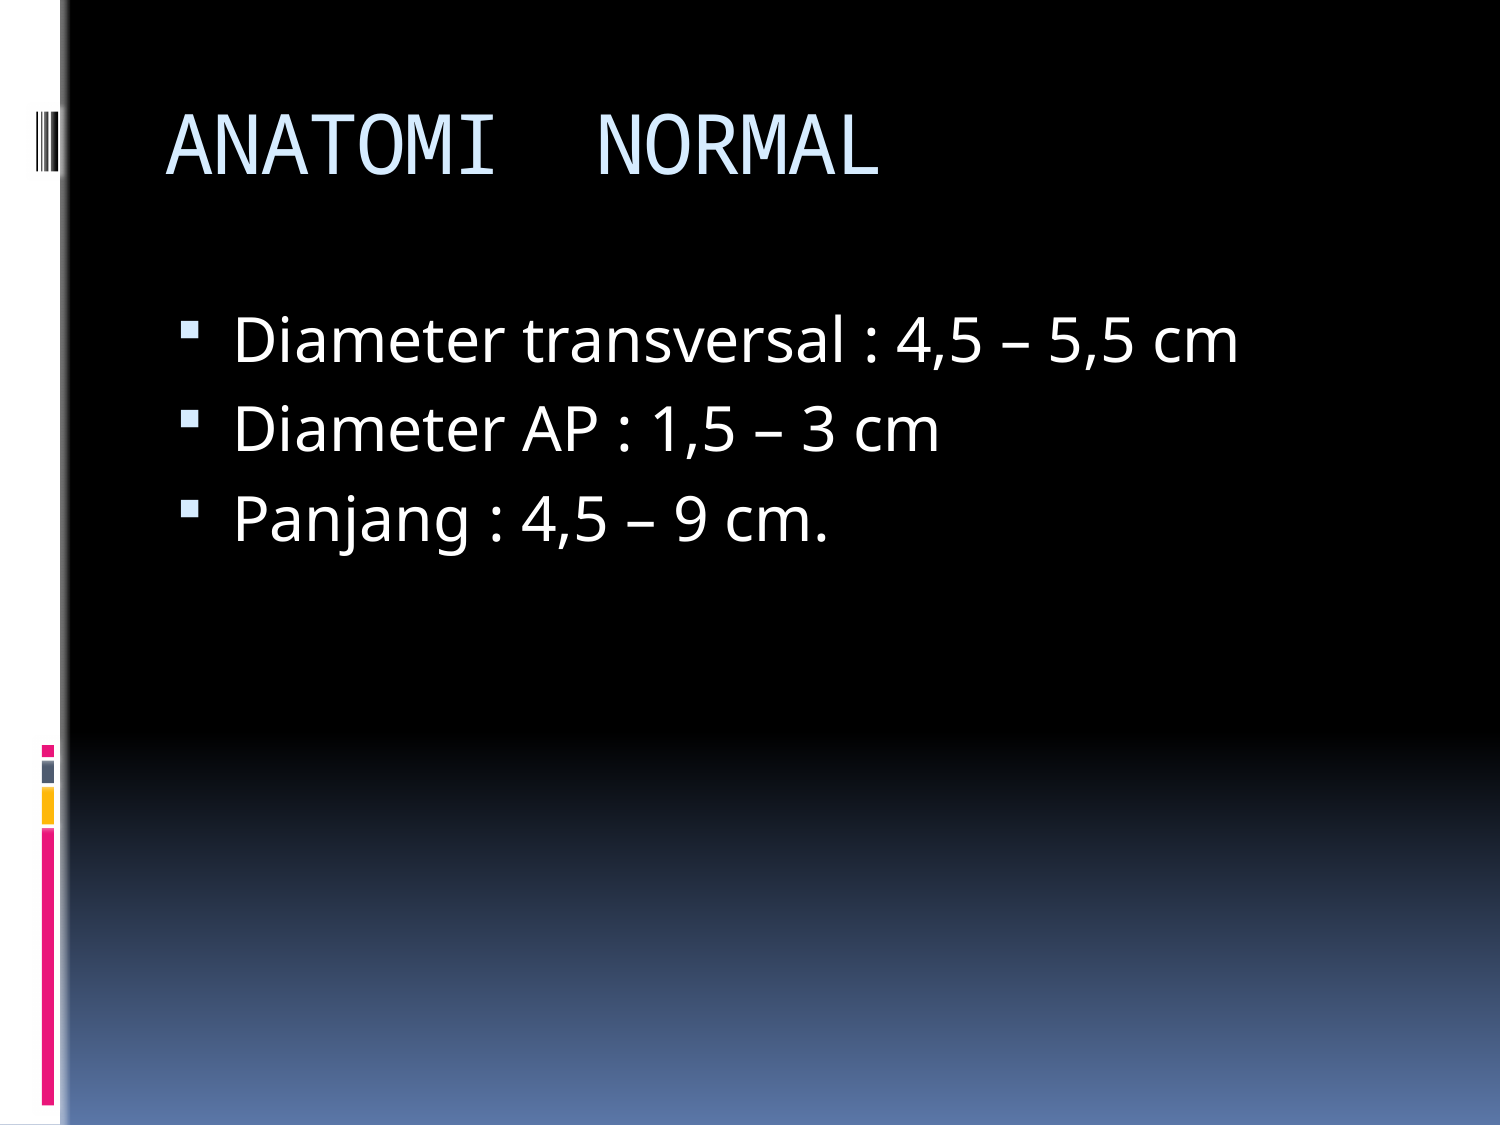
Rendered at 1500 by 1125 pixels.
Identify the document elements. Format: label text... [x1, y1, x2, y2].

list Diameter transversal : 4,5 – 5,5 cm Diameter AP : 1,5 – 3 cm Panjang : 4,5 – 9 cm. [150, 292, 1425, 1043]
title ANATOMI NORMAL [150, 83, 1425, 234]
